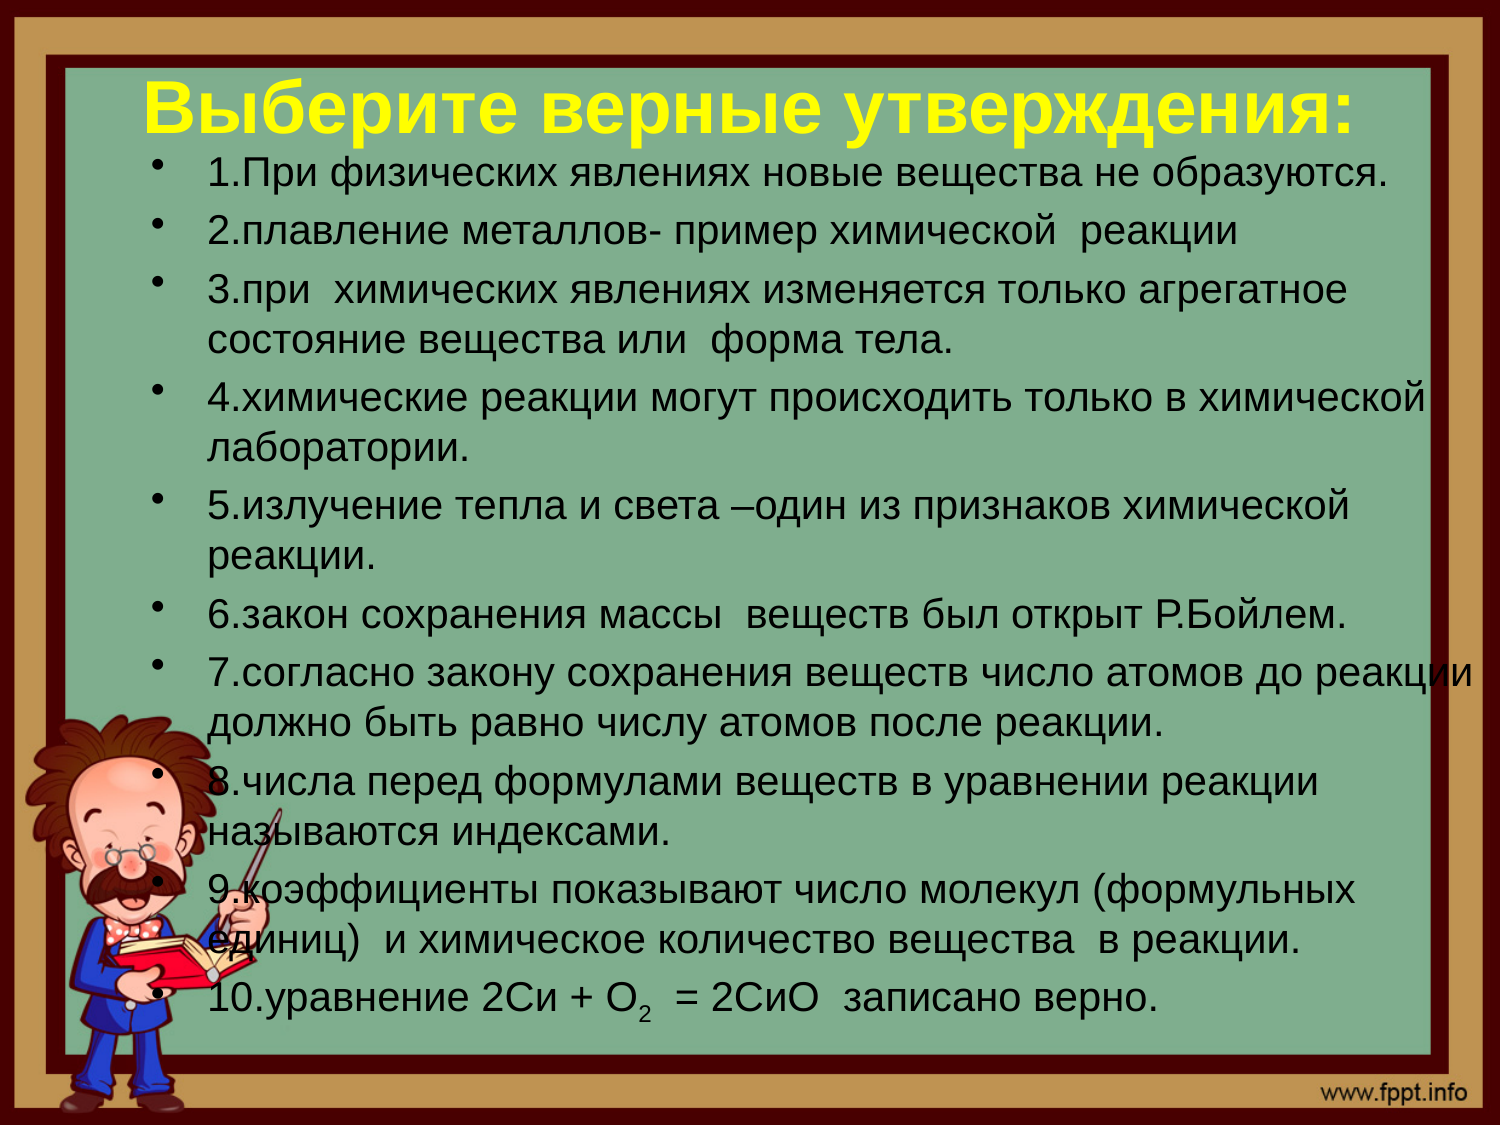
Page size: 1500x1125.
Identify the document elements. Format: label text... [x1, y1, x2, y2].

title Выберите верные утверждения: [74, 77, 1426, 221]
picture [0, 0, 1500, 1125]
list 1.При физических явлениях новые вещества не образуются. 2.плавление металлов- пример химической реакции 3.при химических явлениях изменяется только агрегатное состояние вещества или форма тела. 4.химические реакции могут происходить только в химической лаборатории. 5.излучение тепла и света –один из признаков химической реакции. 6.закон сохранения массы веществ был открыт Р.Бойлем. 7.согласно закону сохранения веществ число атомов до реакции должно быть равно числу атомов после реакции. 8.числа перед формулами веществ в уравнении реакции называются индексами. 9.коэффициенты показывают число молекул (формульных единиц) и химическое количество вещества в реакции. 10.уравнение 2Си + О2 = 2СиО записано верно. [135, 136, 1500, 965]
